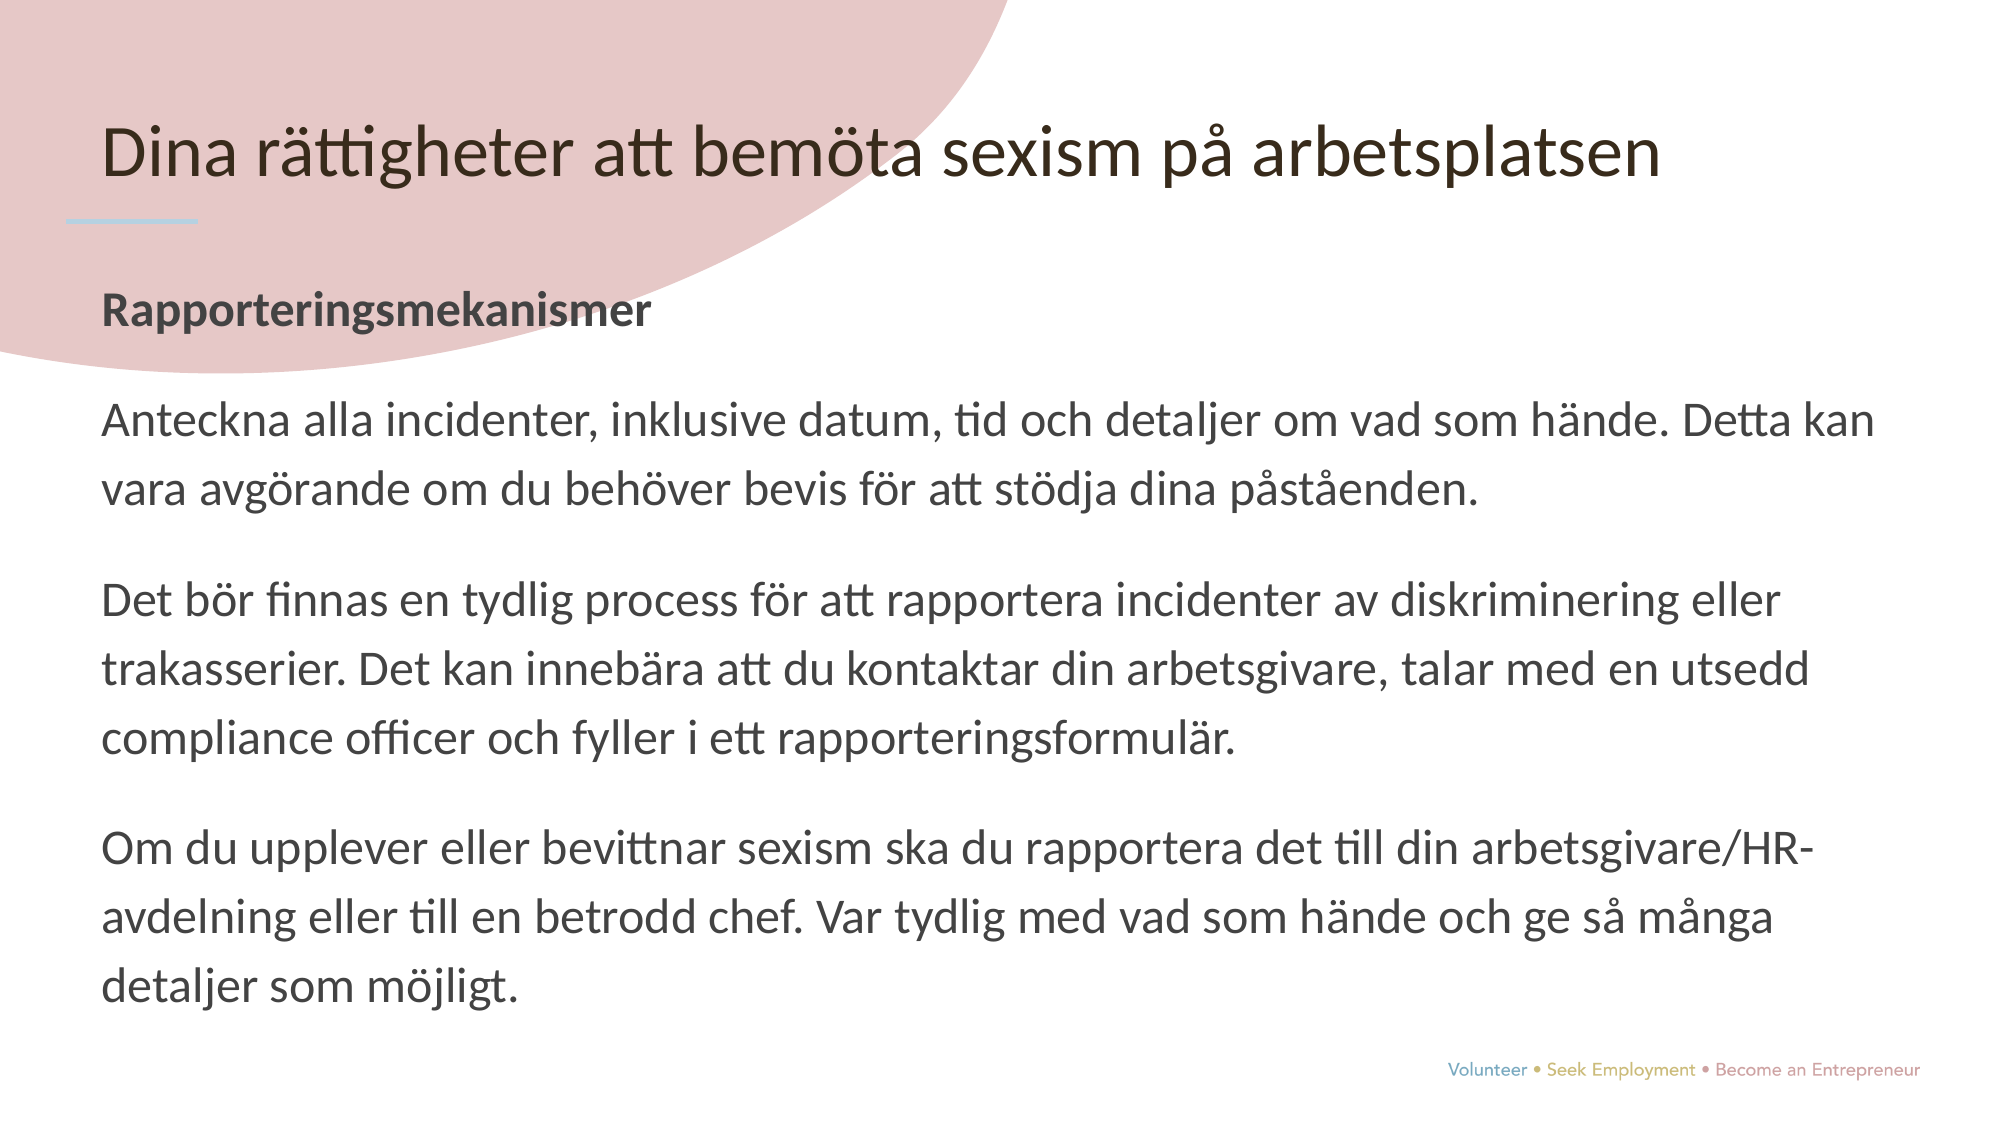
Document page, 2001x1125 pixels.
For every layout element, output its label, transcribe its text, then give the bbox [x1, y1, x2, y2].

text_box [0, 0, 1156, 494]
list Rapporteringsmekanismer Anteckna alla incidenter, inklusive datum, tid och detaljer om vad som hände. Detta kan vara avgörande om du behöver bevis för att stödja dina påståenden. Det bör finnas en tydlig process för att rapportera incidenter av diskriminering eller trakasserier. Det kan innebära att du kontaktar din arbetsgivare, talar med en utsedd compliance officer och fyller i ett rapporteringsformulär. Om du upplever eller bevittnar sexism ska du rapportera det till din arbetsgivare/HR-avdelning eller till en betrodd chef. Var tydlig med vad som hände och ge så många detaljer som möjligt. [86, 259, 1928, 973]
picture [1418, 1046, 1971, 1103]
list Dina rättigheter att bemöta sexism på arbetsplatsen [1156, 105, 1928, 201]
